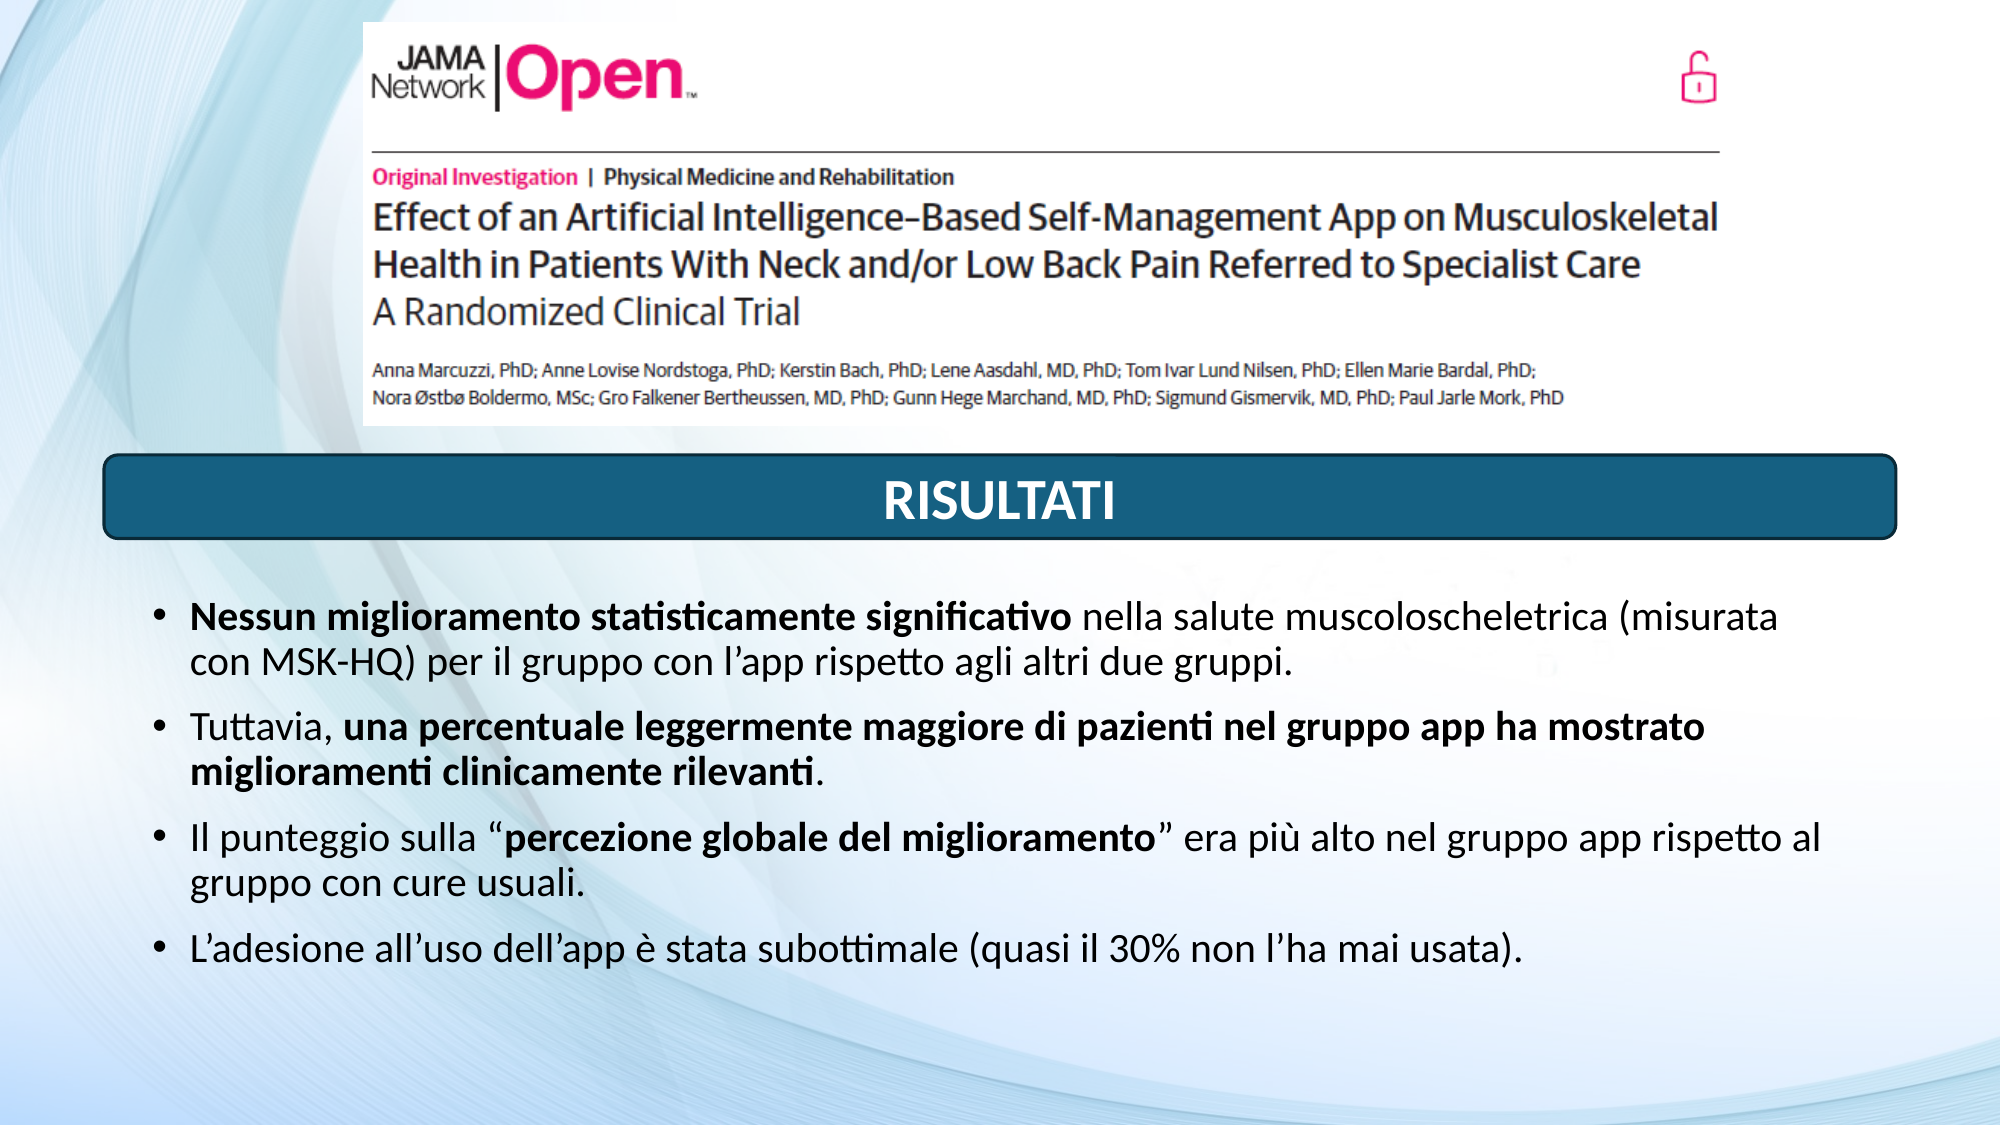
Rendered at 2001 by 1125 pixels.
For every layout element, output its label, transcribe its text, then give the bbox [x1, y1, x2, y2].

picture [362, 21, 1753, 427]
text_box RISULTATI [102, 453, 1898, 541]
list Nessun miglioramento statisticamente significativo nella salute muscoloscheletrica (misurata con MSK-HQ) per il gruppo con l’app rispetto agli altri due gruppi. Tuttavia, una percentuale leggermente maggiore di pazienti nel gruppo app ha mostrato miglioramenti clinicamente rilevanti. Il punteggio sulla “percezione globale del miglioramento” era più alto nel gruppo app rispetto al gruppo con cure usuali. L’adesione all’uso dell’app è stata subottimale (quasi il 30% non l’ha mai usata). [137, 586, 1863, 1043]
